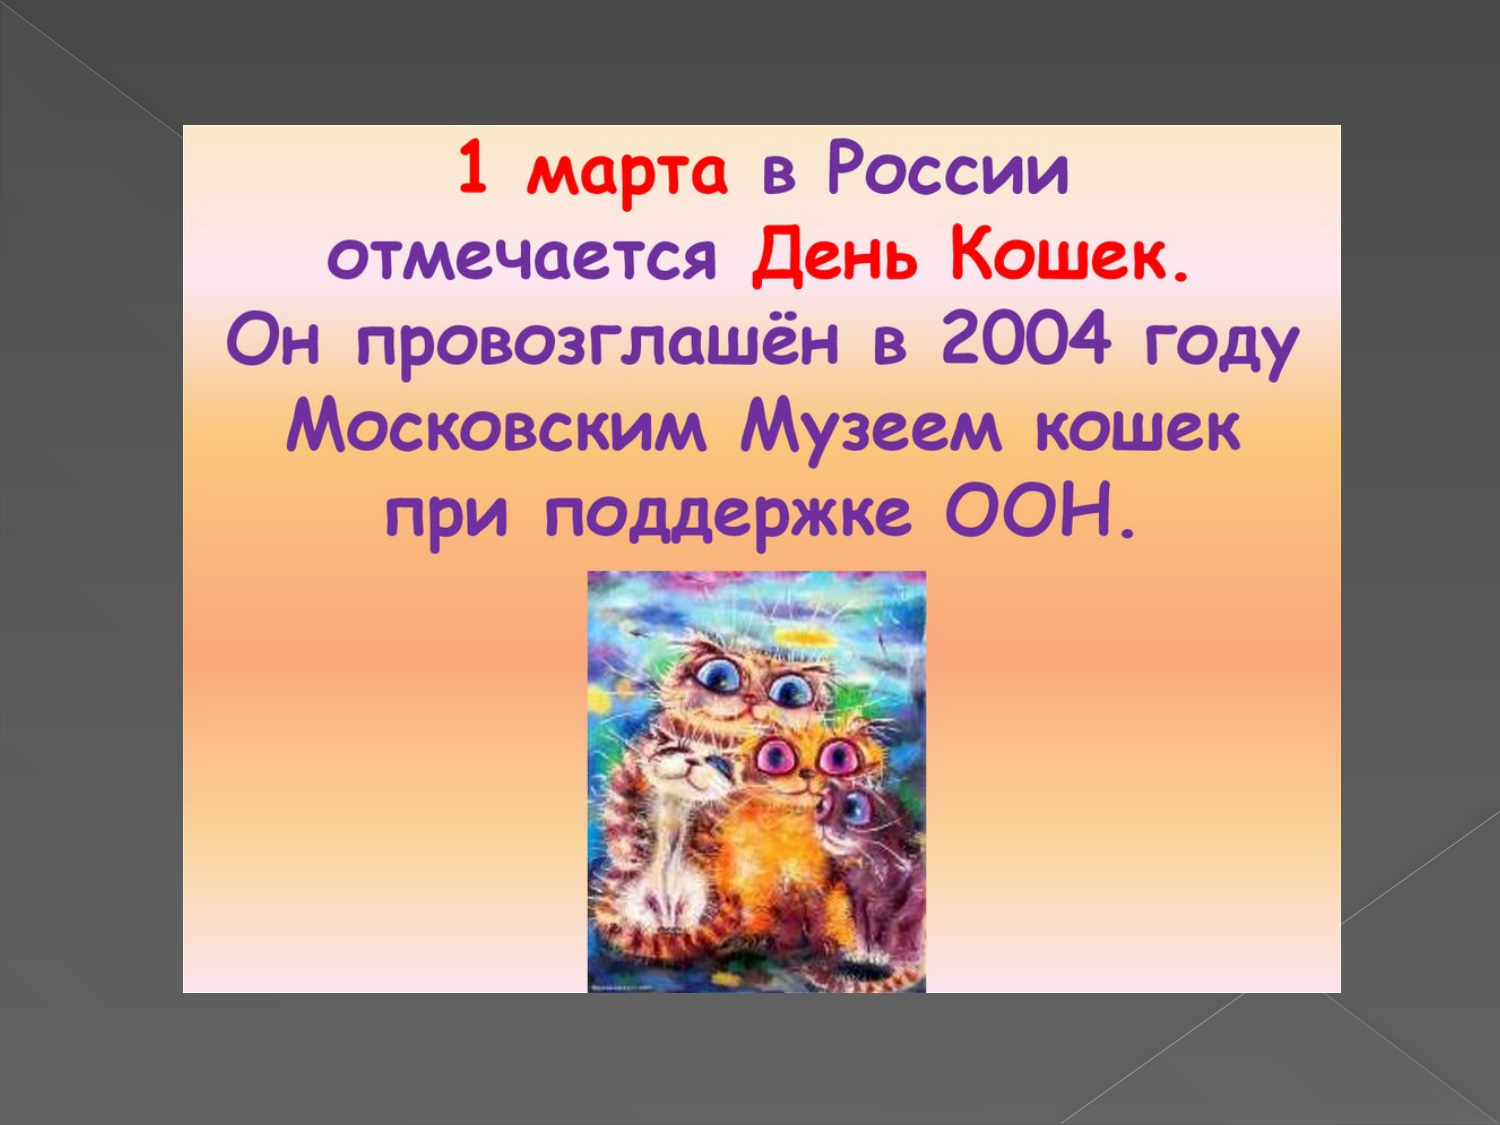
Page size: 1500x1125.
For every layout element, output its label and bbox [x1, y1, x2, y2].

picture [182, 125, 1341, 993]
